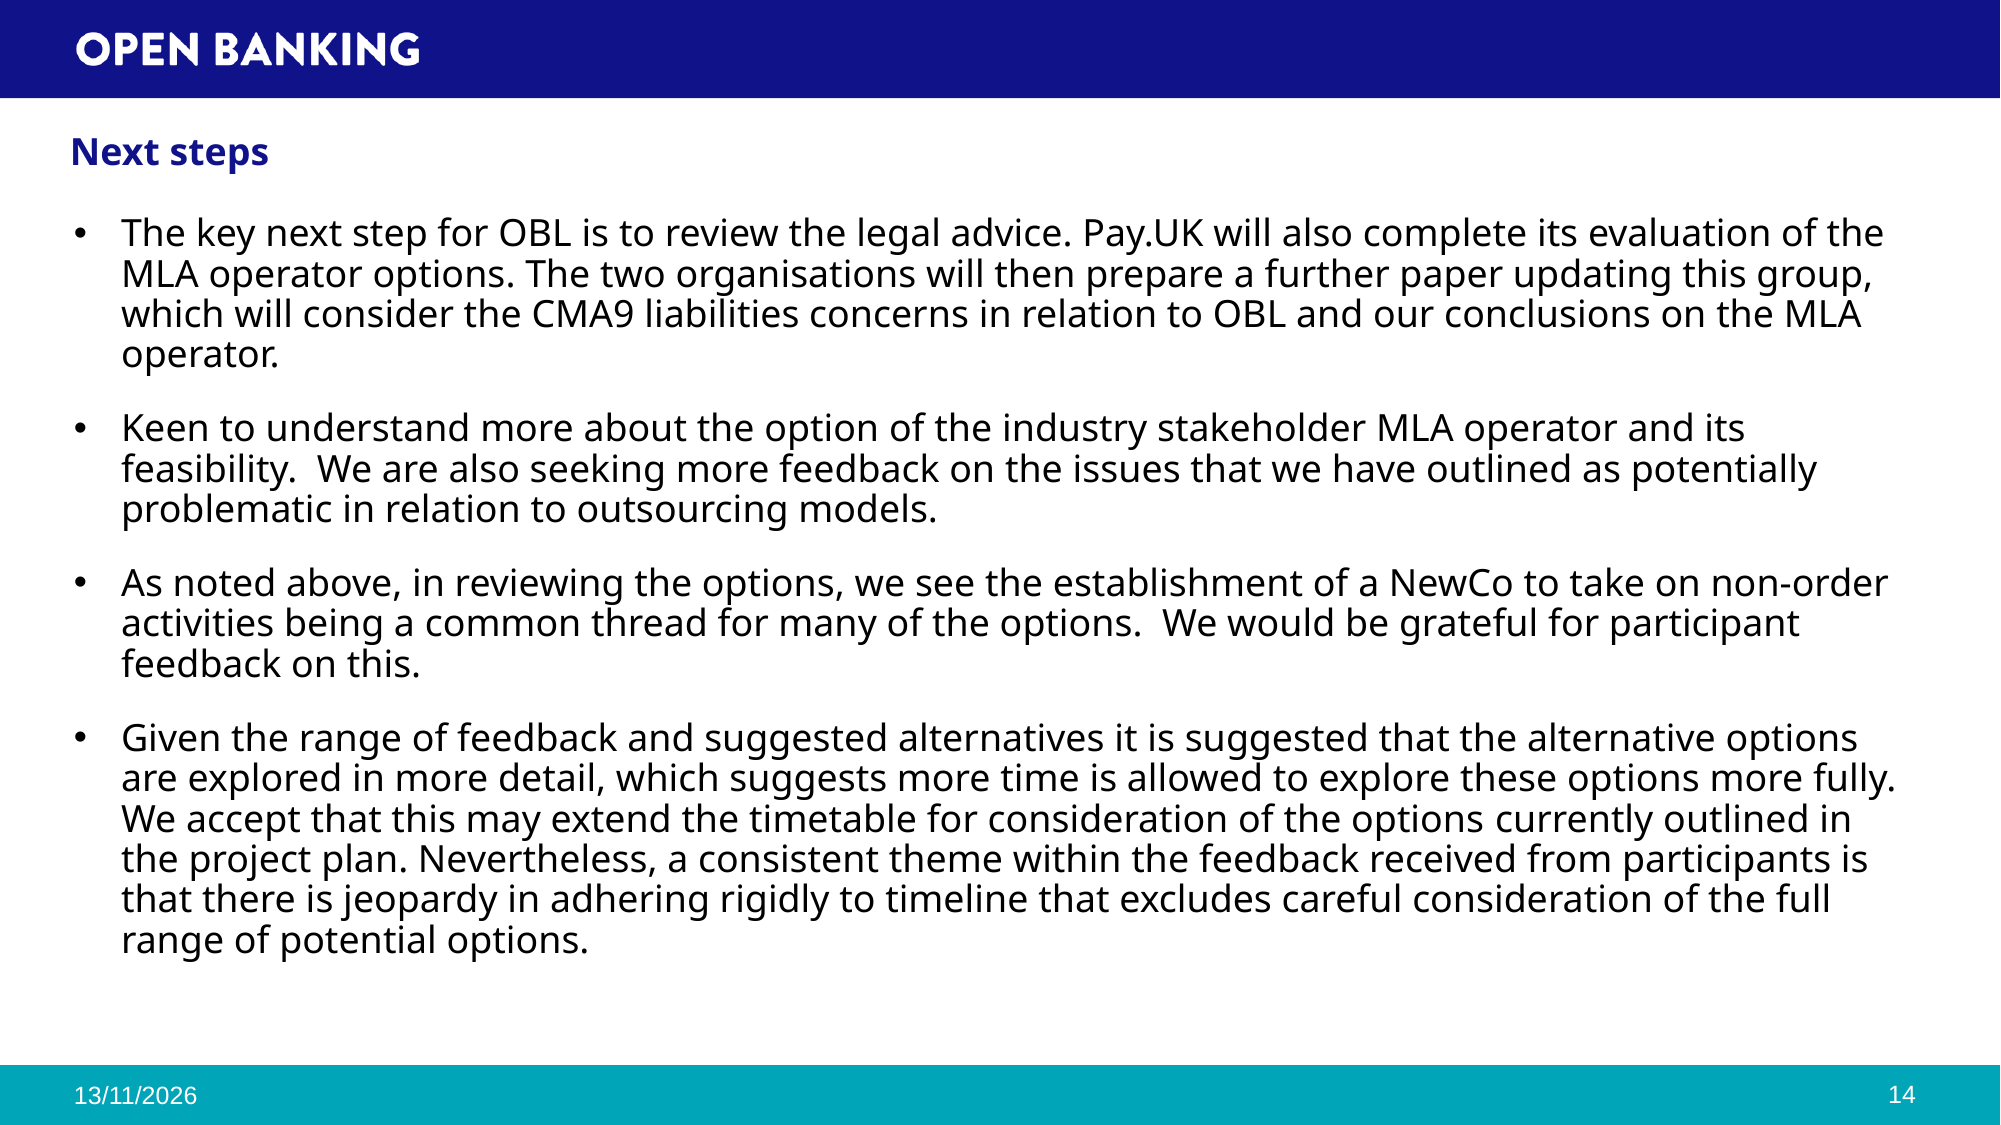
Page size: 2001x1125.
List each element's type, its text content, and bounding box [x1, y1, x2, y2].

slide_number 14 [1412, 1064, 1932, 1124]
picture [43, 0, 452, 99]
title Next steps [54, 125, 1629, 207]
footer [662, 1064, 1338, 1124]
list The key next step for OBL is to review the legal advice. Pay.UK will also complete its evaluation of the MLA operator options. The two organisations will then prepare a further paper updating this group, which will consider the CMA9 liabilities concerns in relation to OBL and our conclusions on the MLA operator. Keen to understand more about the option of the industry stakeholder MLA operator and its feasibility. We are also seeking more feedback on the issues that we have outlined as potentially problematic in relation to outsourcing models. As noted above, in reviewing the options, we see the establishment of a NewCo to take on non-order activities being a common thread for many of the options. We would be grateful for participant feedback on this. Given the range of feedback and suggested alternatives it is suggested that the alternative options are explored in more detail, which suggests more time is allowed to explore these options more fully. We accept that this may extend the timetable for consideration of the options currently outlined in the project plan. Nevertheless, a consistent theme within the feedback received from participants is that there is jeopardy in adhering rigidly to timeline that excludes careful consideration of the full range of potential options. [59, 206, 1936, 1018]
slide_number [59, 1065, 509, 1125]
